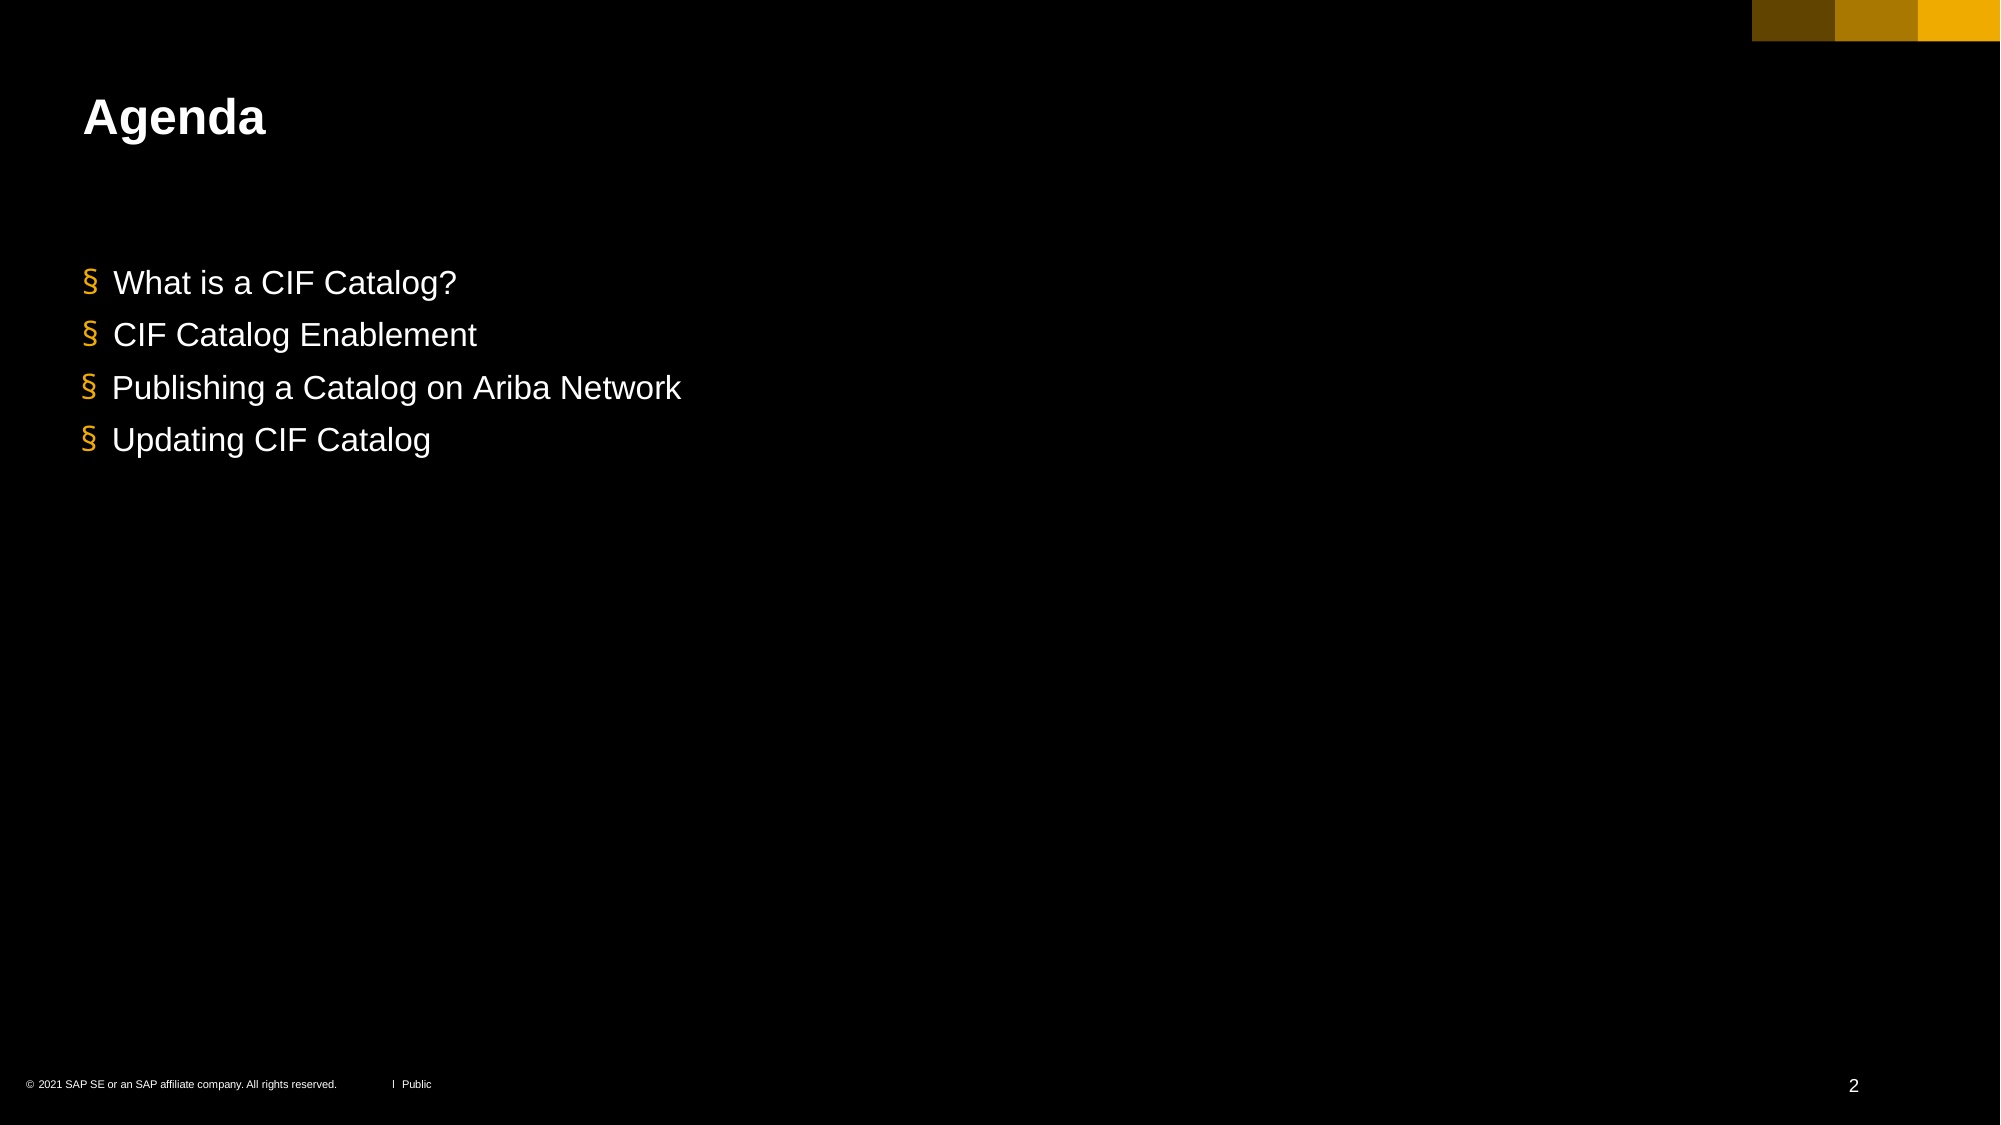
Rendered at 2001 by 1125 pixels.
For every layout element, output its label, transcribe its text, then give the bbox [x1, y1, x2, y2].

text_box §Publishing a Catalog on Ariba Network §Updating CIF Catalog [80, 366, 682, 459]
text_box ©2021 SAP SE or an SAP affiliate company. All rights reserved. ǀ Public 2 [25, 1073, 1976, 1097]
text_box [1919, 0, 2000, 42]
text_box Agenda [82, 84, 266, 145]
text_box §What is a CIF Catalog? [82, 260, 458, 301]
text_box [1751, 0, 1836, 42]
text_box §CIF Catalog Enablement [81, 313, 478, 354]
text_box [0, 0, 2000, 1125]
text_box [1836, 0, 1919, 42]
